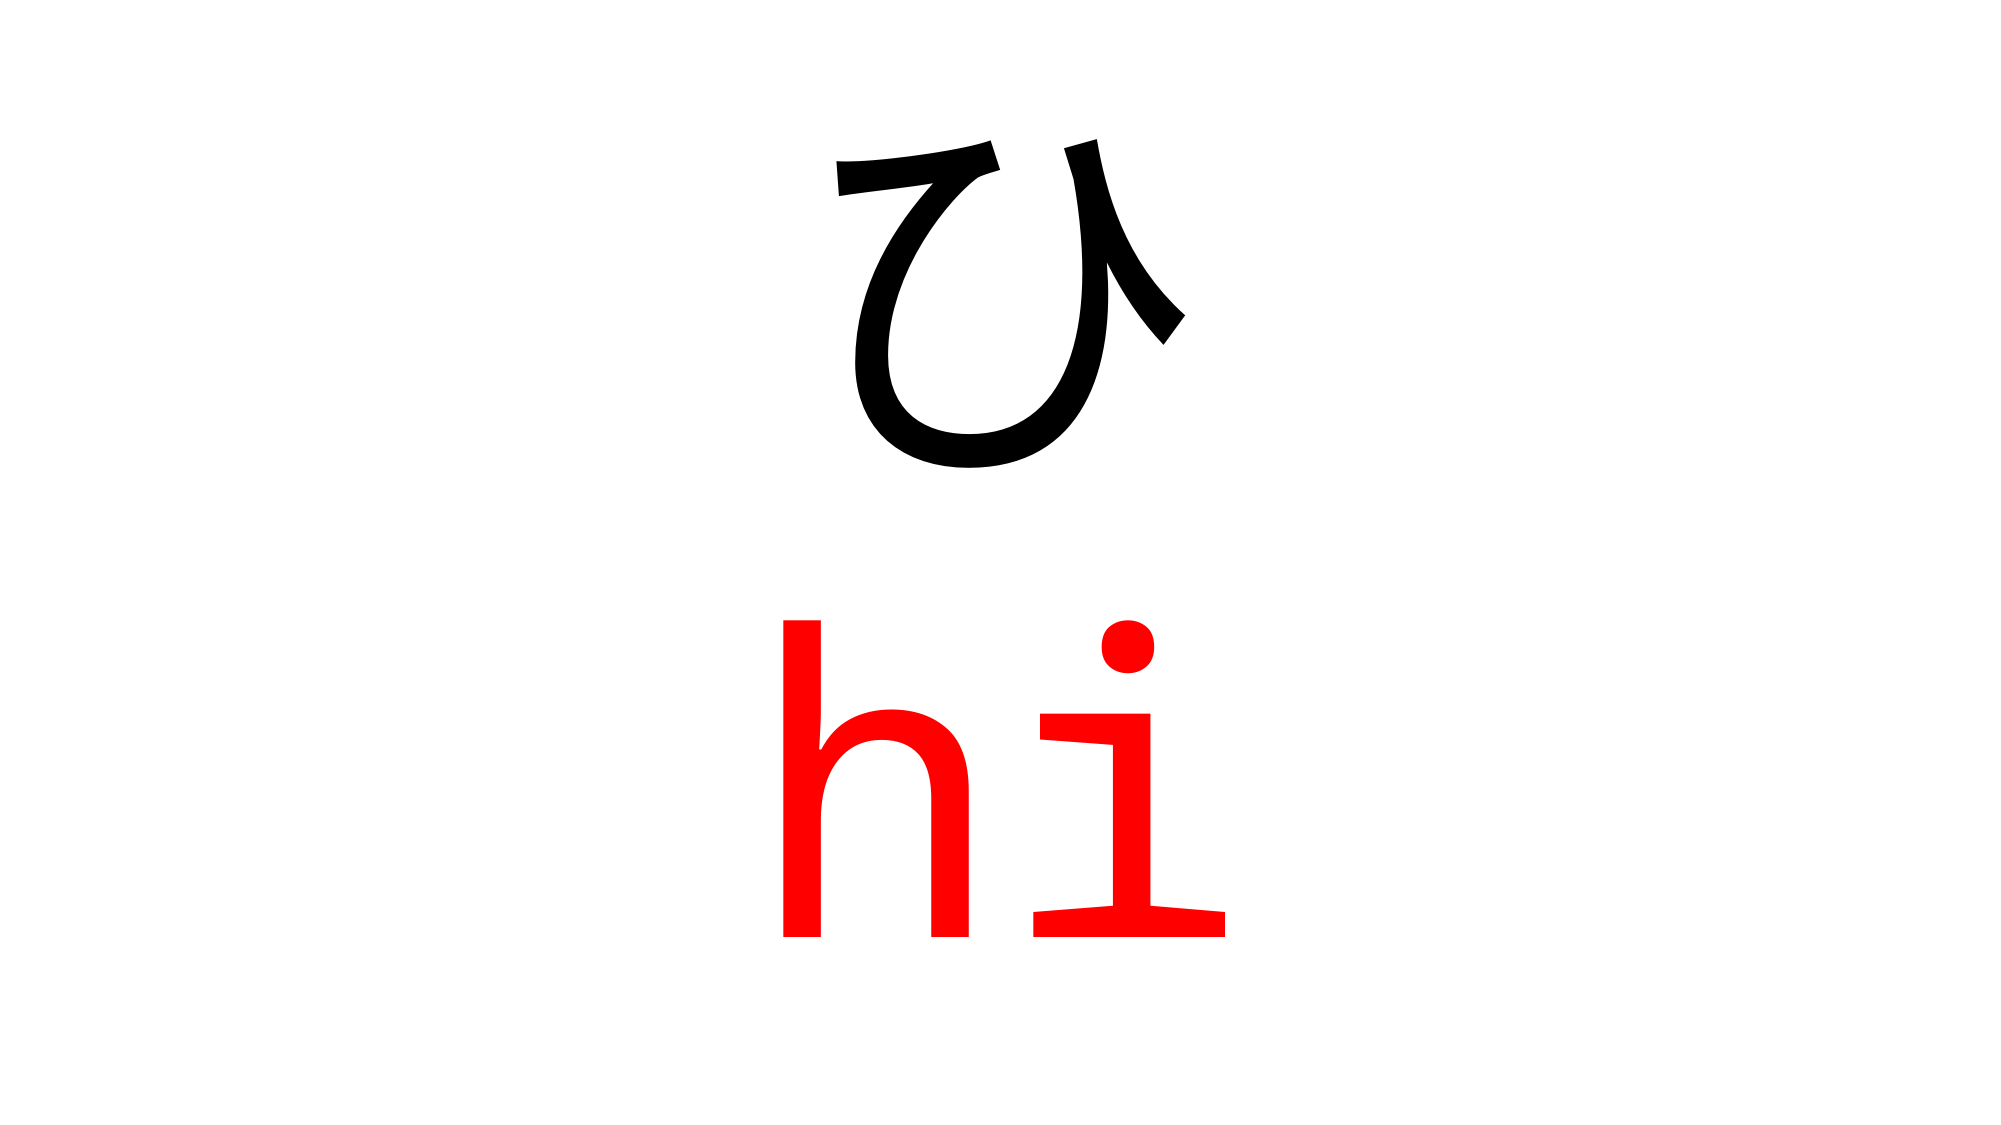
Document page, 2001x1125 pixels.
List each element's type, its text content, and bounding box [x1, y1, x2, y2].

title ひ [249, 71, 1750, 545]
text_box hi [249, 562, 1750, 1036]
